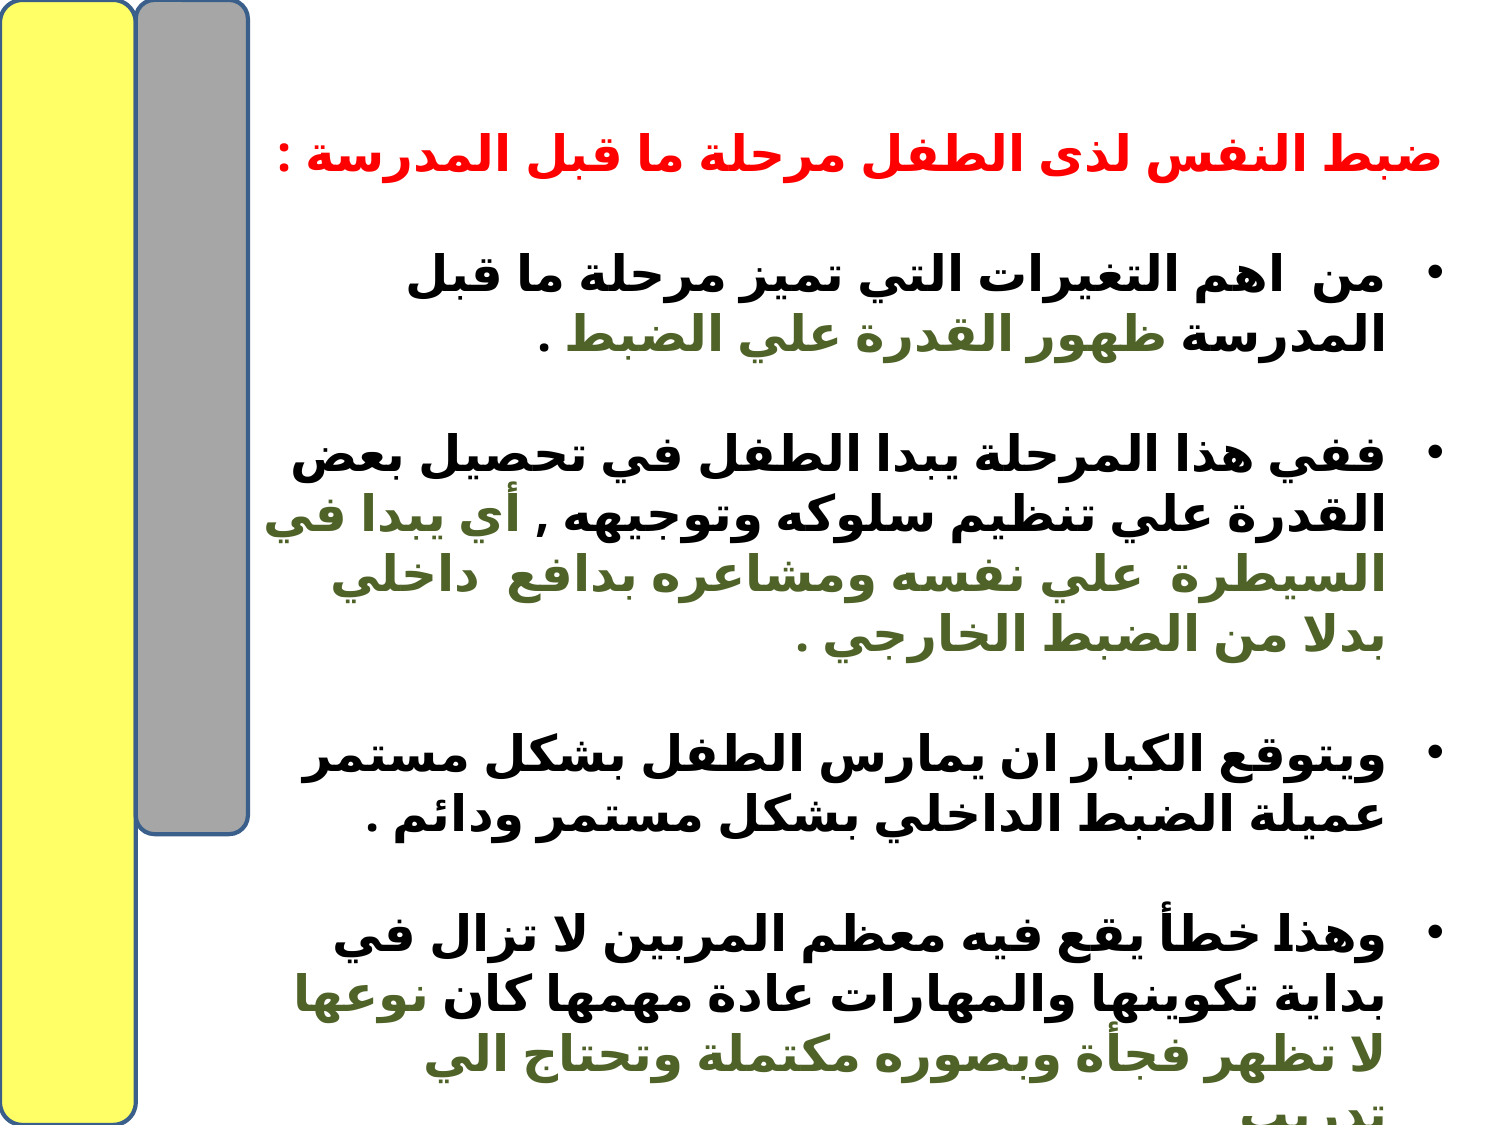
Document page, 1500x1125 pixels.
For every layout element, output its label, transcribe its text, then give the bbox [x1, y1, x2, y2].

text_box ضبط النفس لذى الطفل مرحلة ما قبل المدرسة : من اهم التغيرات التي تميز مرحلة ما قبل المدرسة ظهور القدرة علي الضبط . ففي هذا المرحلة يبدا الطفل في تحصيل بعض القدرة علي تنظيم سلوكه وتوجيهه , أي يبدا في السيطرة علي نفسه ومشاعره بدافع داخلي بدلا من الضبط الخارجي . ويتوقع الكبار ان يمارس الطفل بشكل مستمر عميلة الضبط الداخلي بشكل مستمر ودائم . وهذا خطأ يقع فيه معظم المربين لا تزال في بداية تكوينها والمهارات عادة مهمها كان نوعها لا تظهر فجأة وبصوره مكتملة وتحتاج الي تدريب [247, 113, 1459, 1125]
text_box [0, 0, 138, 1125]
text_box [133, 0, 251, 837]
